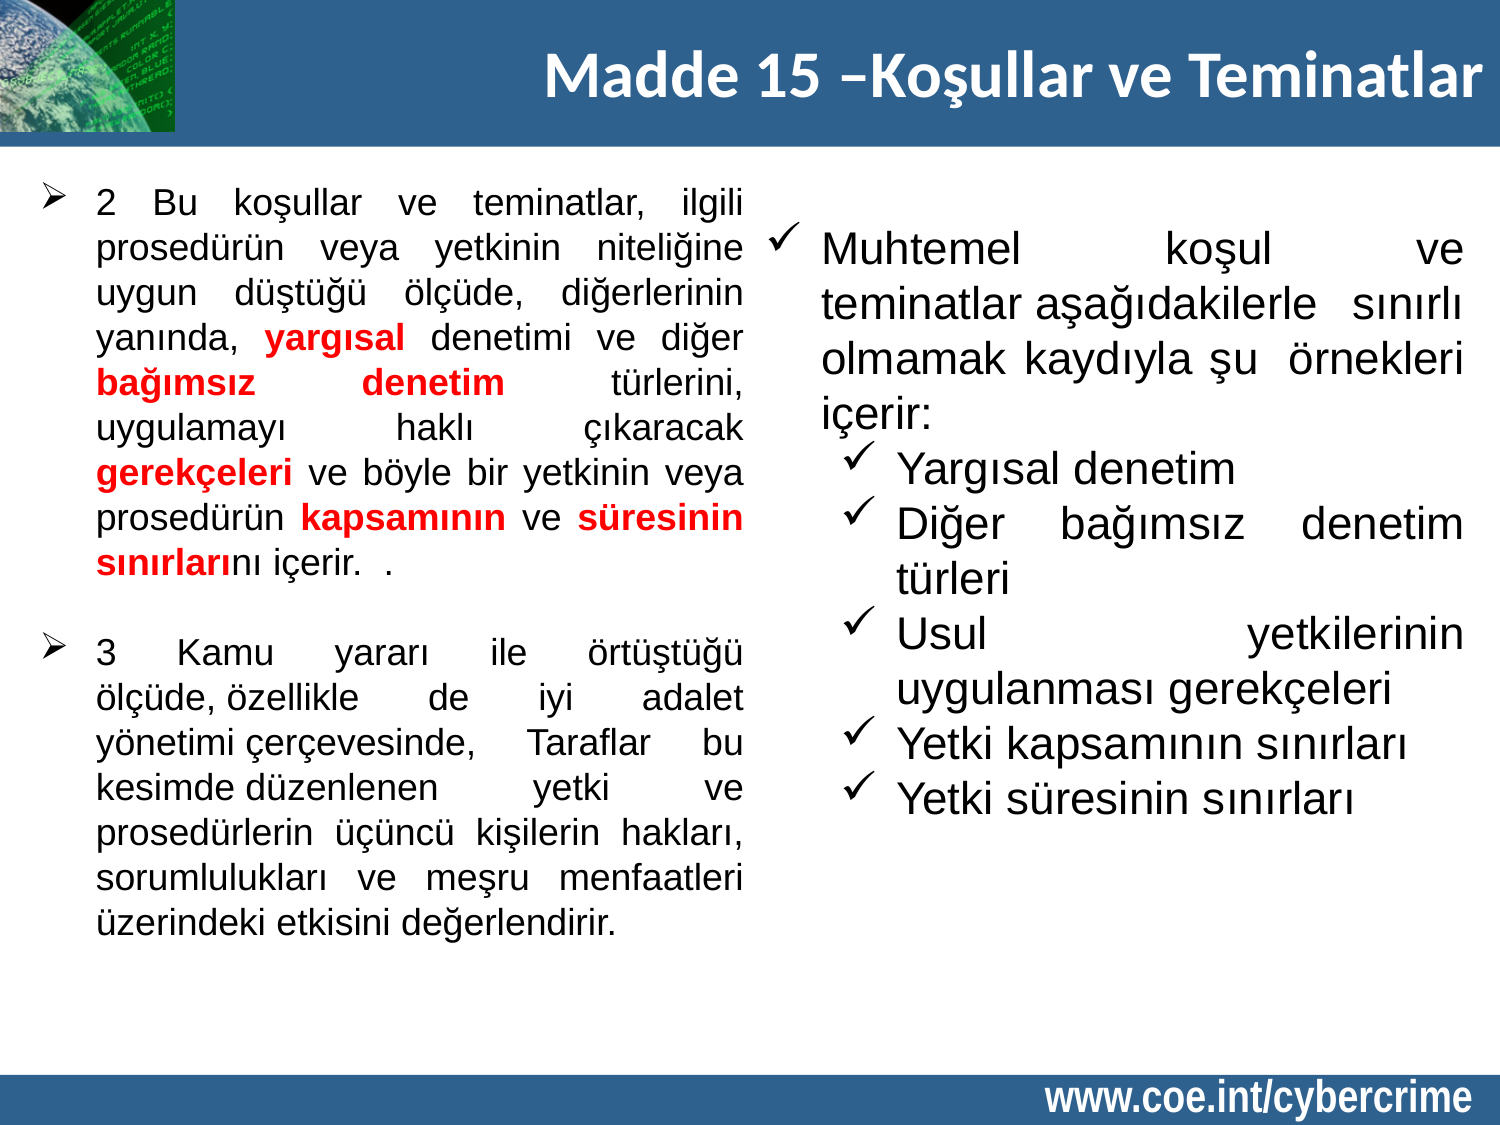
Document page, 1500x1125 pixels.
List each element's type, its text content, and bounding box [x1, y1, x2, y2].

picture [0, 0, 175, 132]
text_box [0, 1073, 1030, 1125]
text_box Madde 15 –Koşullar ve Teminatlar [0, 0, 1500, 149]
text_box www.coe.int/cybercrime [1030, 1059, 1500, 1125]
text_box Muhtemel koşul ve teminatlar aşağıdakilerle sınırlı olmamak kaydıyla şu örnekleri içerir: Yargısal denetim Diğer bağımsız denetim türleri Usul yetkilerinin uygulanması gerekçeleri Yetki kapsamının sınırları Yetki süresinin sınırları [749, 211, 1480, 831]
text_box 2 Bu koşullar ve teminatlar, ilgili prosedürün veya yetkinin niteliğine uygun düştüğü ölçüde, diğerlerinin yanında, yargısal denetimi ve diğer bağımsız denetim türlerini, uygulamayı haklı çıkaracak gerekçeleri ve böyle bir yetkinin veya prosedürün kapsamının ve süresinin sınırlarını içerir. . 3 Kamu yararı ile örtüştüğü ölçüde, özellikle de iyi adalet yönetimi çerçevesinde, Taraflar bu kesimde düzenlenen yetki ve prosedürlerin üçüncü kişilerin hakları, sorumlulukları ve meşru menfaatleri üzerindeki etkisini değerlendirir. [24, 170, 759, 996]
